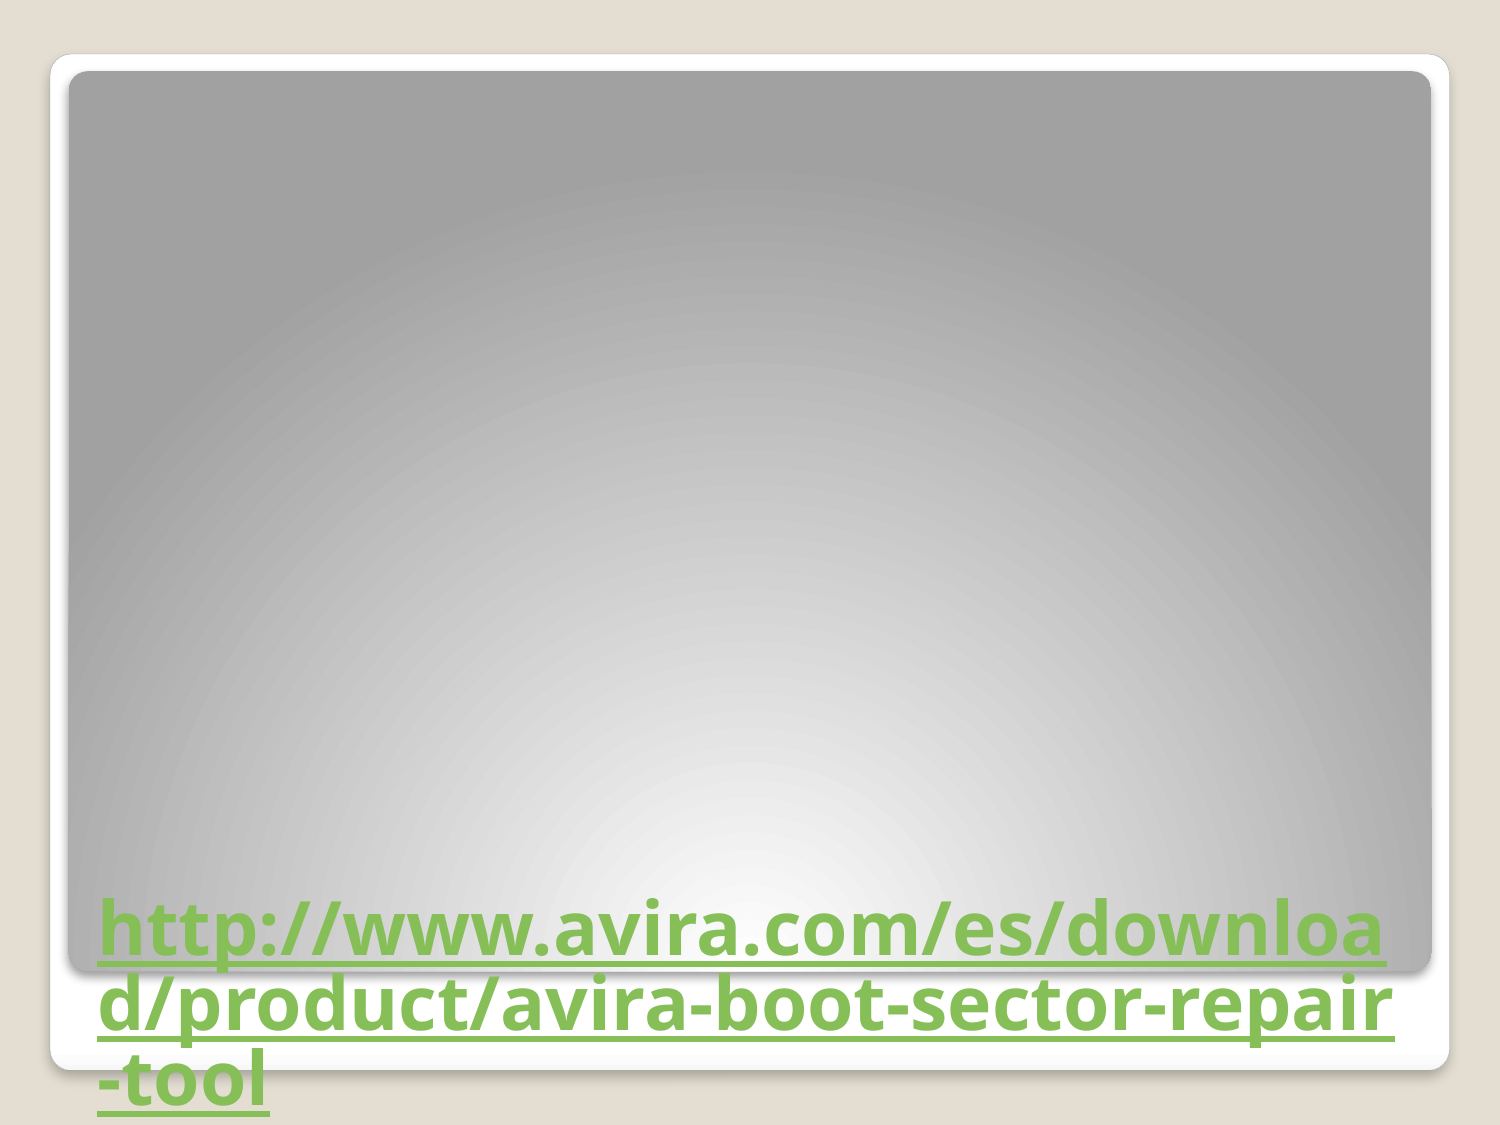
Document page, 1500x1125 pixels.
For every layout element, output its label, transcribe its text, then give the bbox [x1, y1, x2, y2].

title http://www.avira.com/es/download/product/avira-boot-sector-repair-tool [82, 101, 1425, 991]
